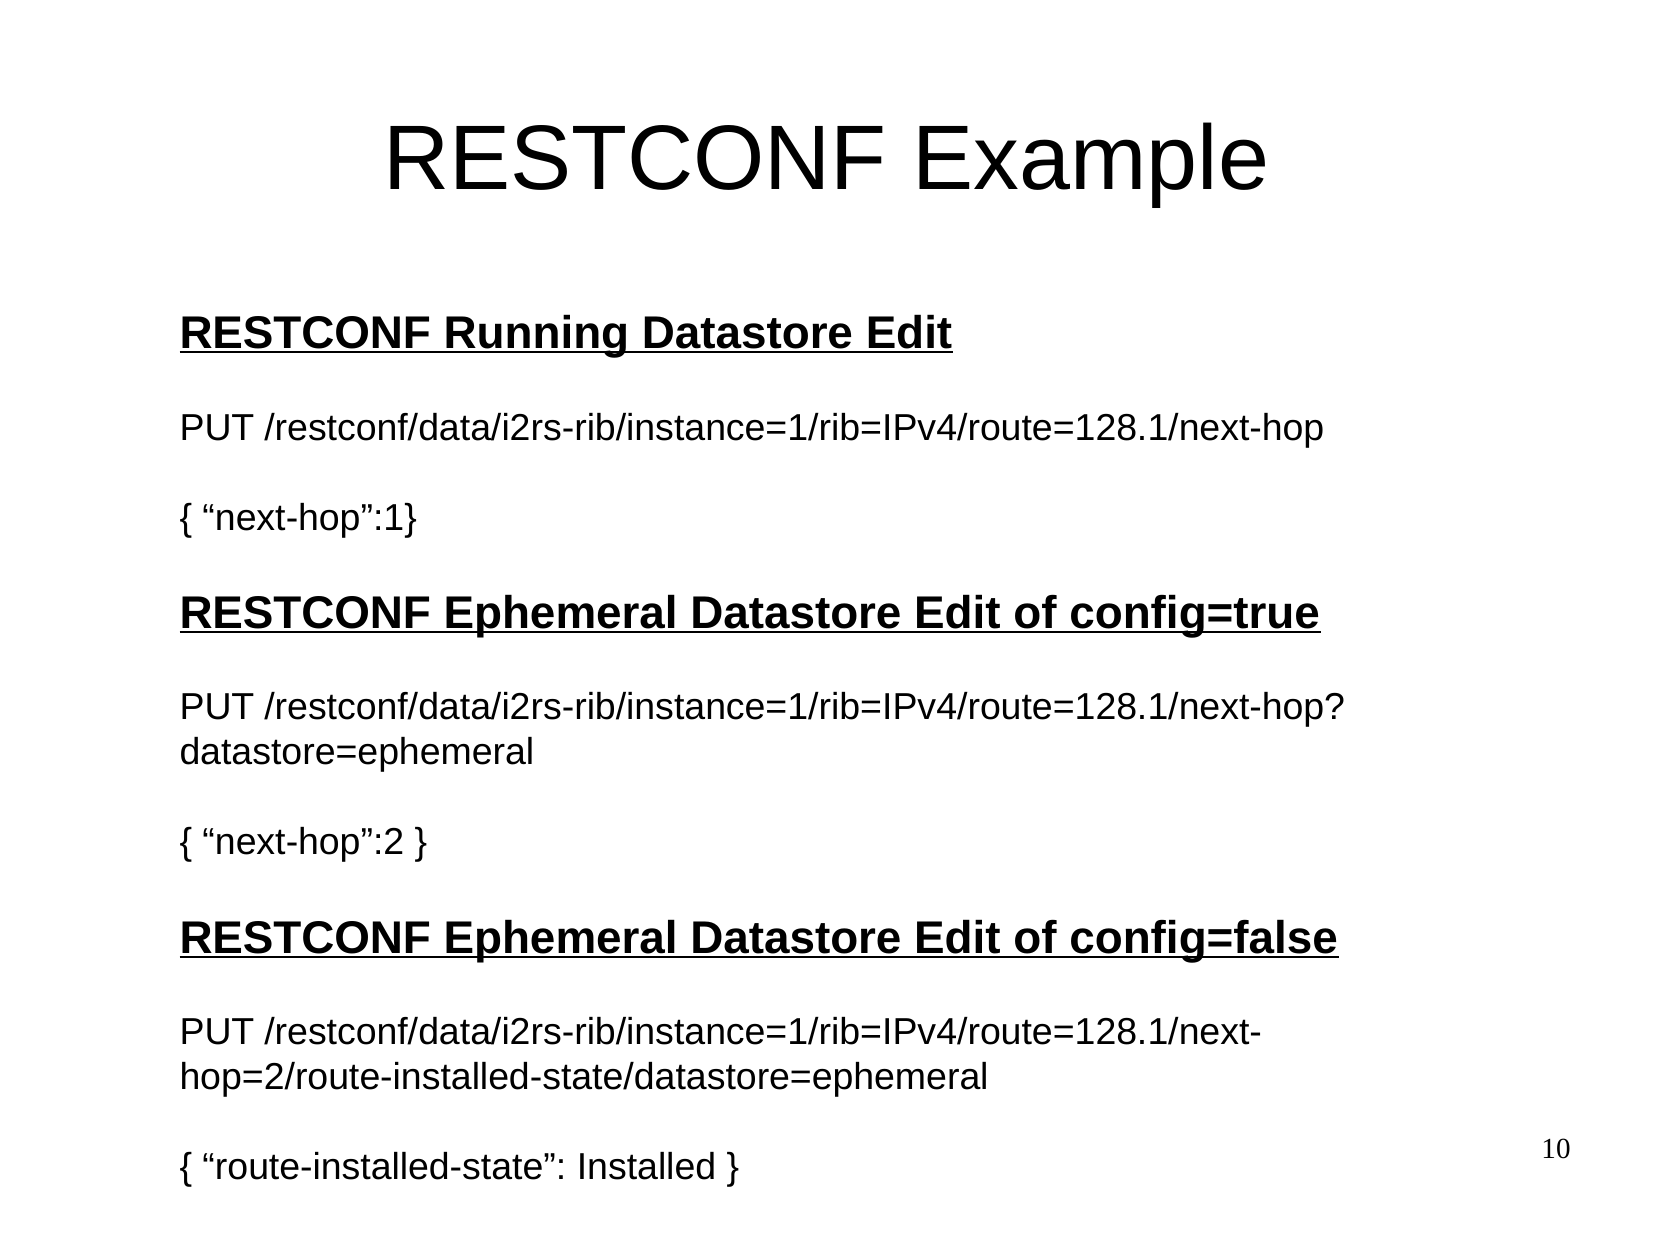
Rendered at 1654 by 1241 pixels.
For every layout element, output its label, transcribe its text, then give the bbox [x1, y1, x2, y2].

slide_number 10 [1390, 1129, 1571, 1216]
title RESTCONF Example [82, 49, 1571, 257]
text_box RESTCONF Running Datastore Edit PUT /restconf/data/i2rs-rib/instance=1/rib=IPv4/route=128.1/next-hop { “next-hop”:1} RESTCONF Ephemeral Datastore Edit of config=true PUT /restconf/data/i2rs-rib/instance=1/rib=IPv4/route=128.1/next-hop?datastore=ephemeral { “next-hop”:2 } RESTCONF Ephemeral Datastore Edit of config=false PUT /restconf/data/i2rs-rib/instance=1/rib=IPv4/route=128.1/next-hop=2/route-installed-state/datastore=ephemeral { “route-installed-state”: Installed } [164, 295, 1390, 1240]
